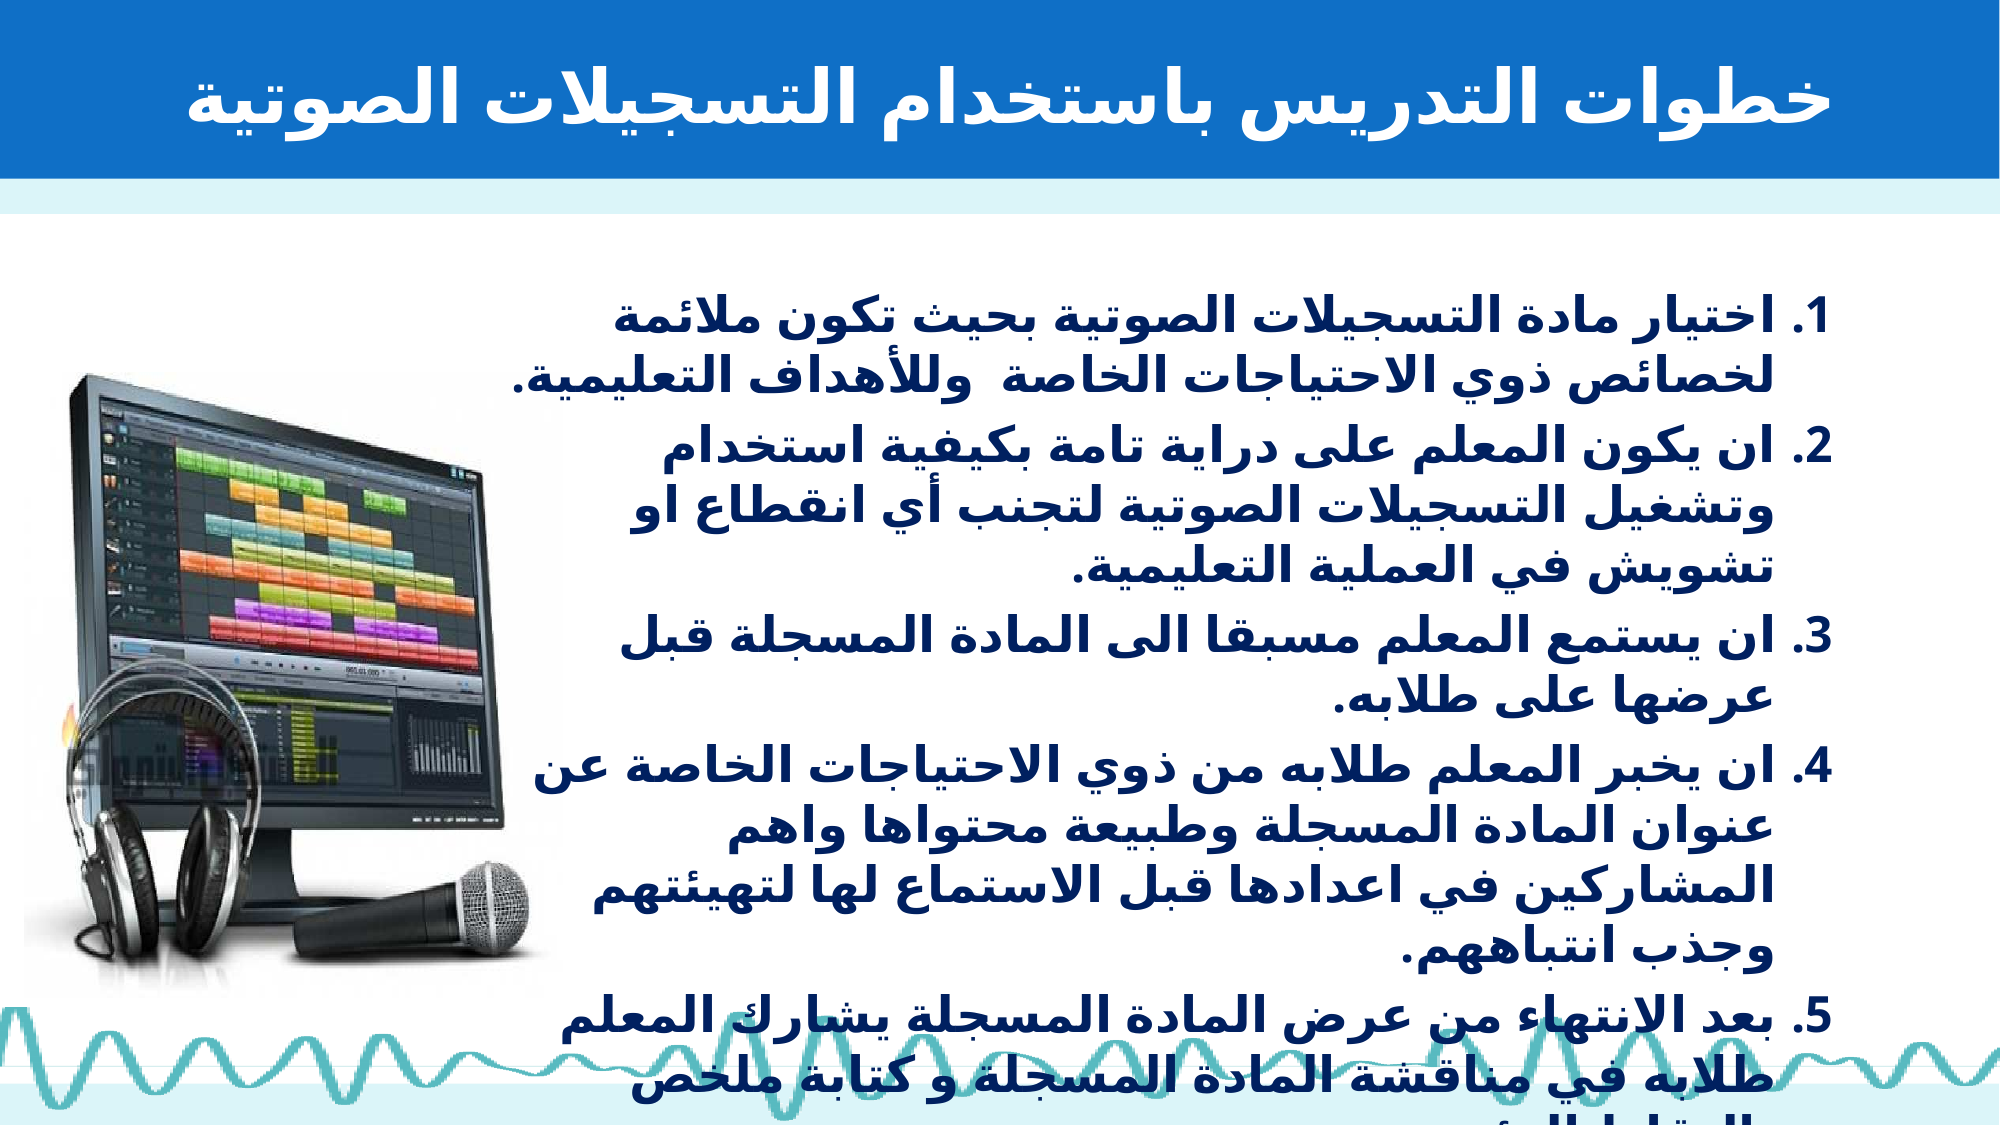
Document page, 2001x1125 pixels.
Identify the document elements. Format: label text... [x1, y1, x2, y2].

list اختيار مادة التسجيلات الصوتية بحيث تكون ملائمة لخصائص ذوي الاحتياجات الخاصة وللأهداف التعليمية. ان يكون المعلم على دراية تامة بكيفية استخدام وتشغيل التسجيلات الصوتية لتجنب أي انقطاع او تشويش في العملية التعليمية. ان يستمع المعلم مسبقا الى المادة المسجلة قبل عرضها على طلابه. ان يخبر المعلم طلابه من ذوي الاحتياجات الخاصة عن عنوان المادة المسجلة وطبيعة محتواها واهم المشاركين في اعدادها قبل الاستماع لها لتهيئتهم وجذب انتباههم. بعد الانتهاء من عرض المادة المسجلة يشارك المعلم طلابه في مناقشة المادة المسجلة و كتابة ملخص بالنقاط الرئيسية . [466, 274, 1849, 836]
picture [24, 372, 564, 999]
title خطوات التدريس باستخدام التسجيلات الصوتية [111, 0, 1912, 188]
